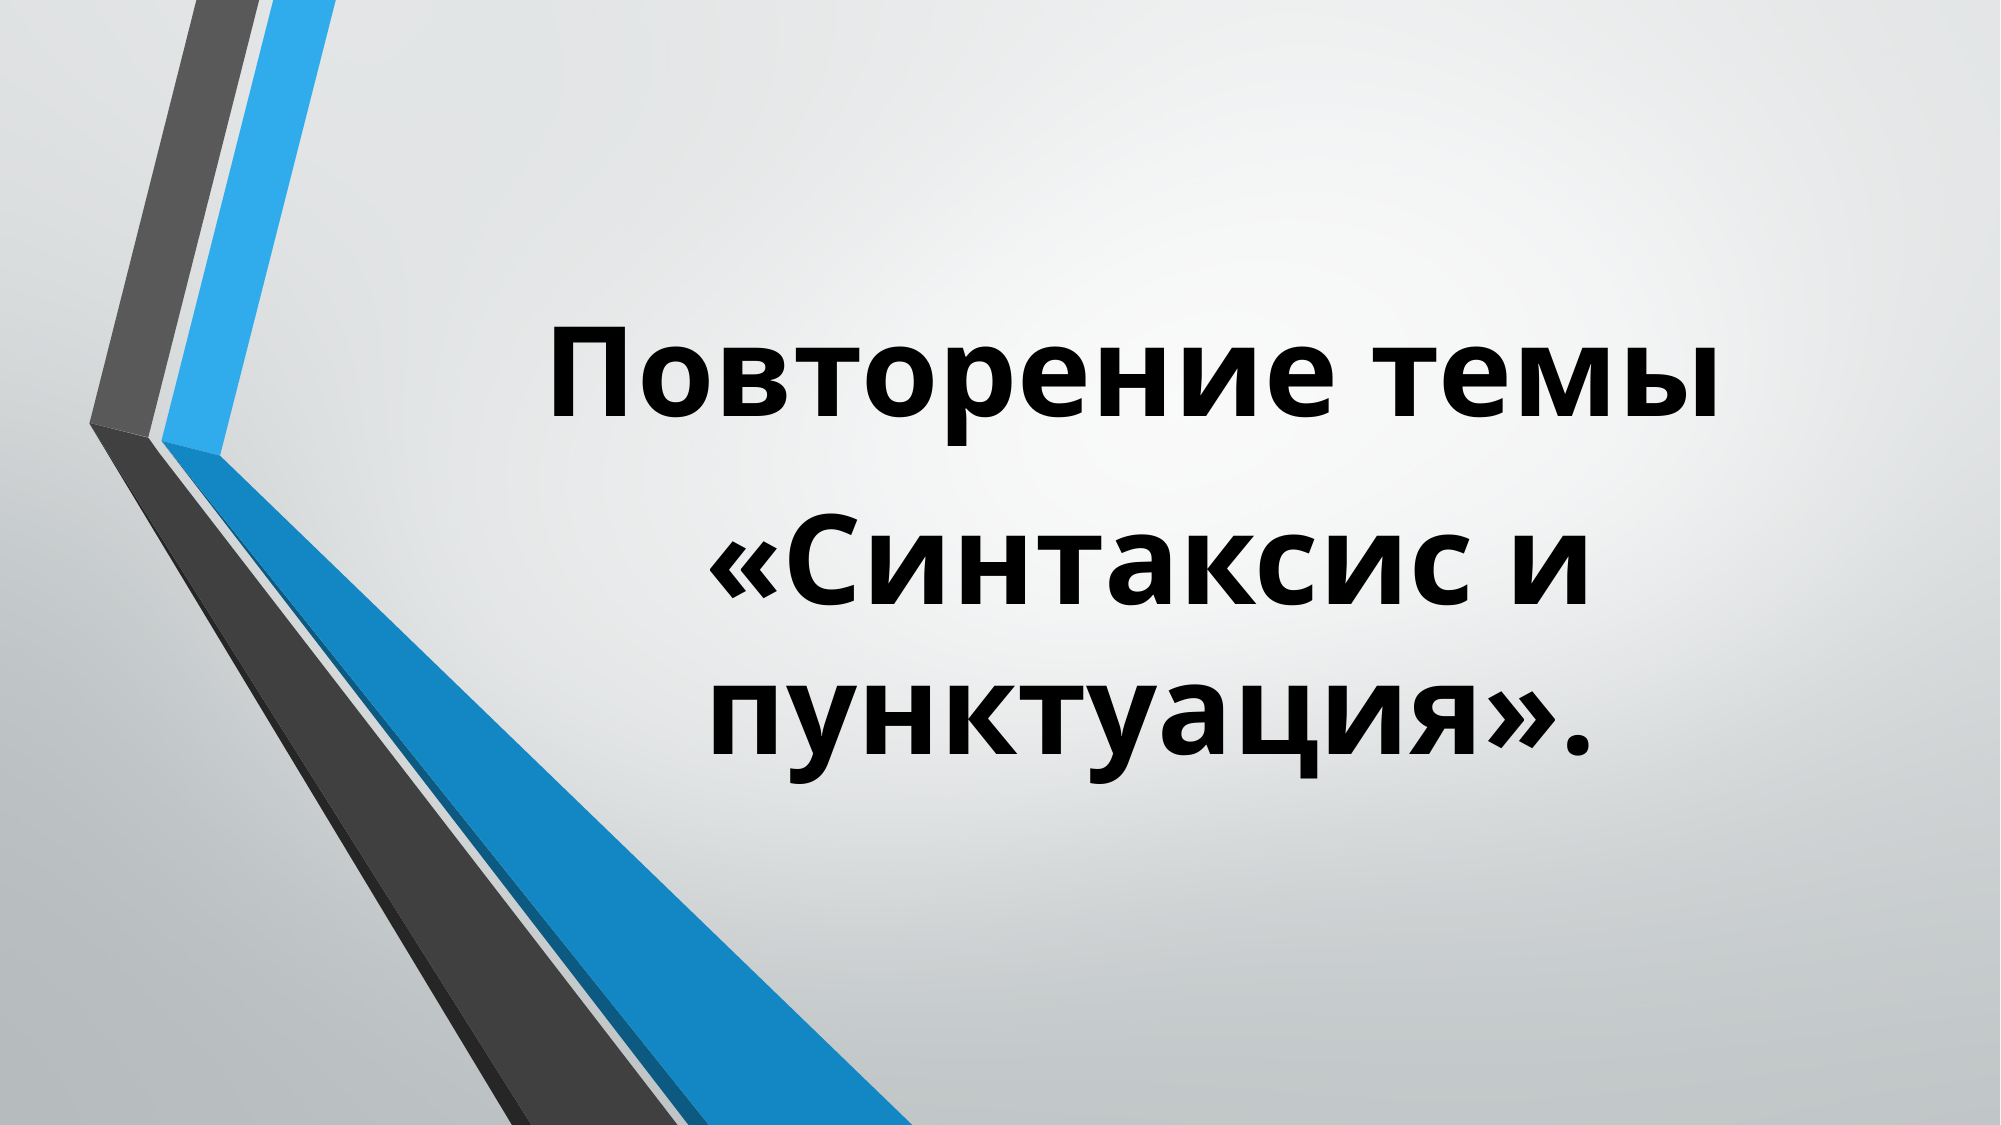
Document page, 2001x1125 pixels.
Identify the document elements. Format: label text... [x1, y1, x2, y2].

text_box [670, 546, 1818, 774]
subtitle Повторение темы «Синтаксис и пунктуация». [373, 284, 1929, 512]
